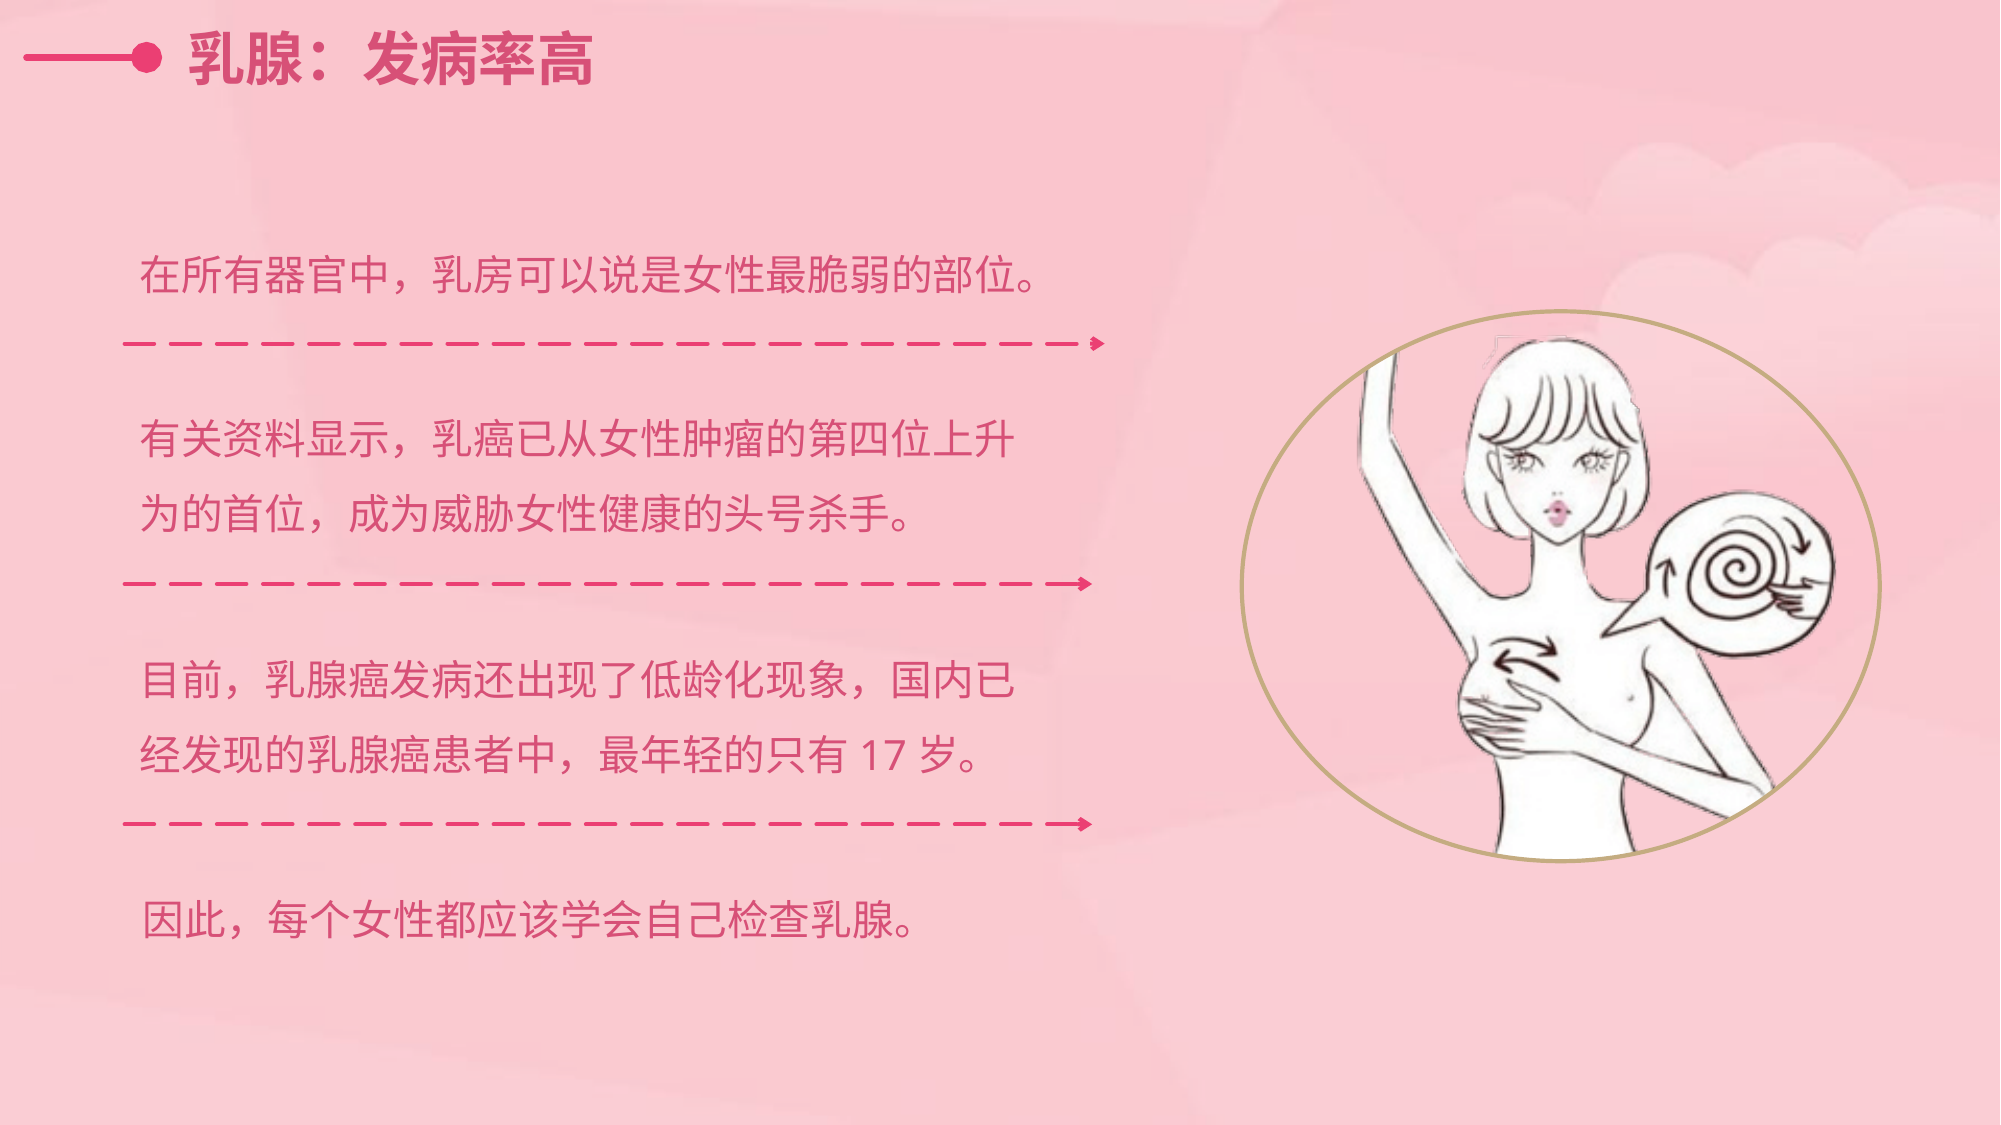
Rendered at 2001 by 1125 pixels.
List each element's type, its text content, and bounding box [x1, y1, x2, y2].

text_box 在所有器官中，乳房可以说是女性最脆弱的部位。 [124, 215, 1125, 306]
picture [1241, 311, 1880, 862]
text_box 因此，每个女性都应该学会自己检查乳腺。 [127, 861, 951, 951]
text_box 目前，乳腺癌发病还出现了低龄化现象，国内已经发现的乳腺癌患者中，最年轻的只有17岁。 [124, 620, 1071, 786]
text_box 乳腺：发病率高 [173, 14, 611, 100]
text_box 有关资料显示，乳癌已从女性肿瘤的第四位上升为的首位，成为威胁女性健康的头号杀手。 [124, 380, 1043, 546]
